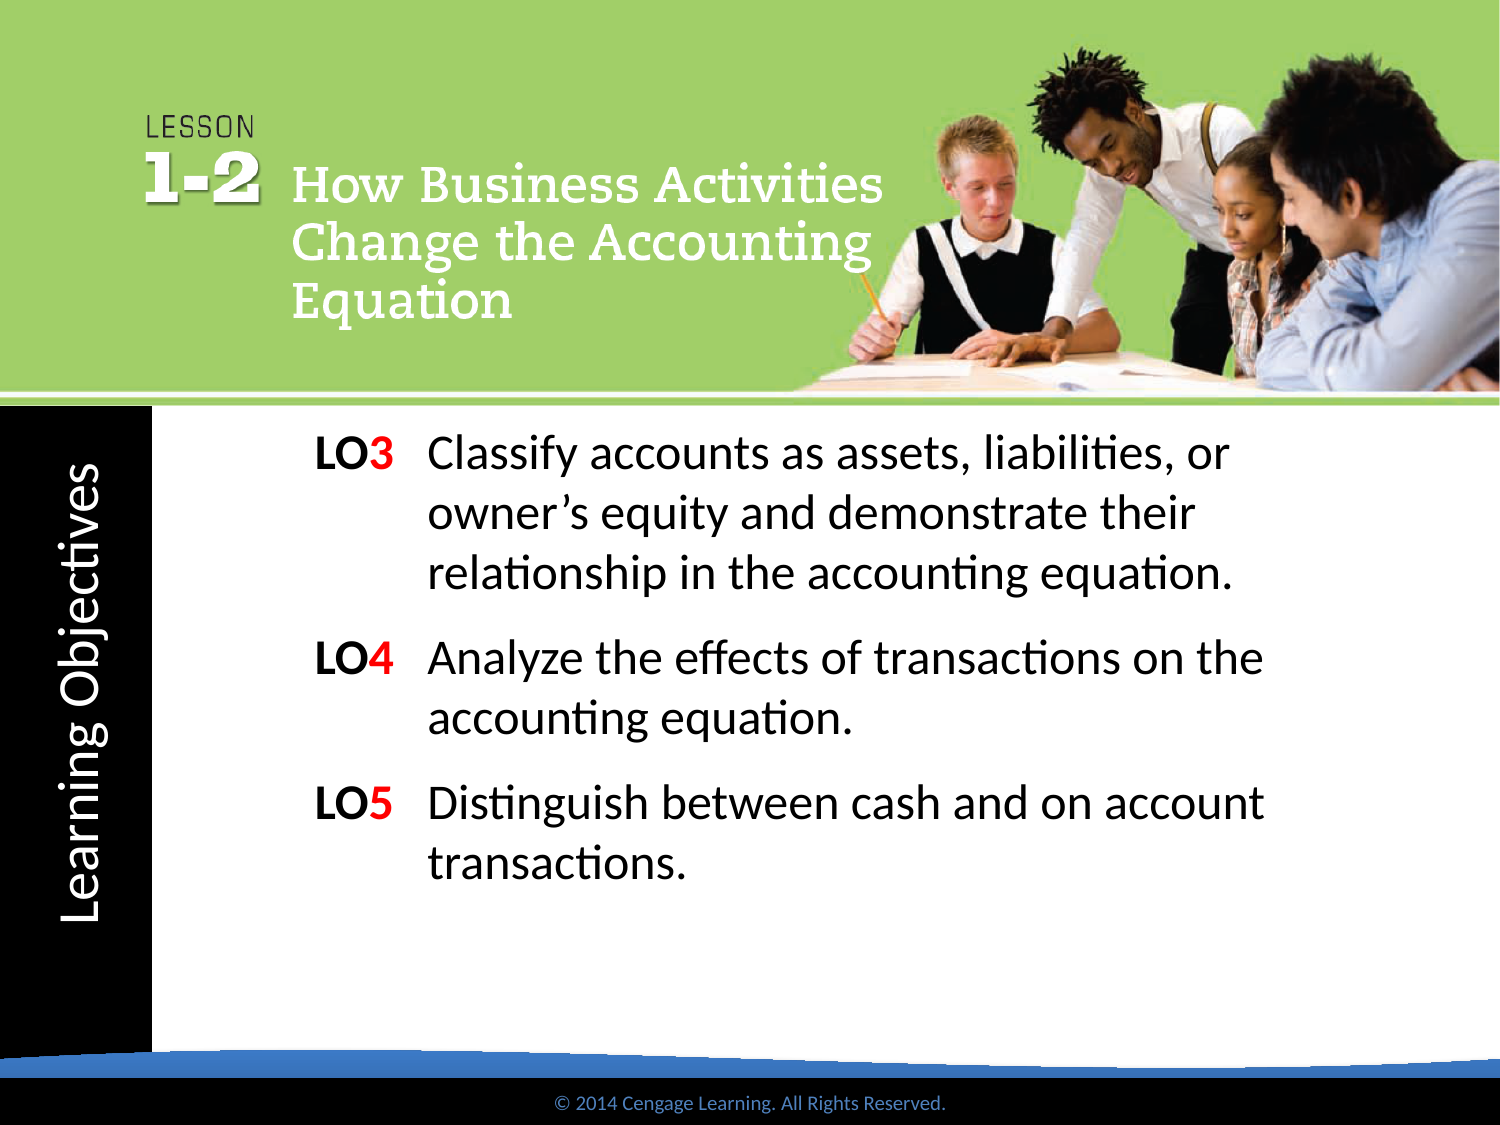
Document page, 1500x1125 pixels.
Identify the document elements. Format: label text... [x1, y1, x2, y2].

text_box Learning Objectives [0, 414, 152, 1058]
picture [0, 0, 1500, 406]
text_box © 2014 Cengage Learning. All Rights Reserved. [0, 1078, 1500, 1125]
text_box [0, 1050, 1500, 1078]
text_box LO3 Classify accounts as assets, liabilities, or owner’s equity and demonstrate their relationship in the accounting equation. LO4 Analyze the effects of transactions on the accounting equation. LO5 Distinguish between cash and on account transactions. [299, 415, 1350, 898]
